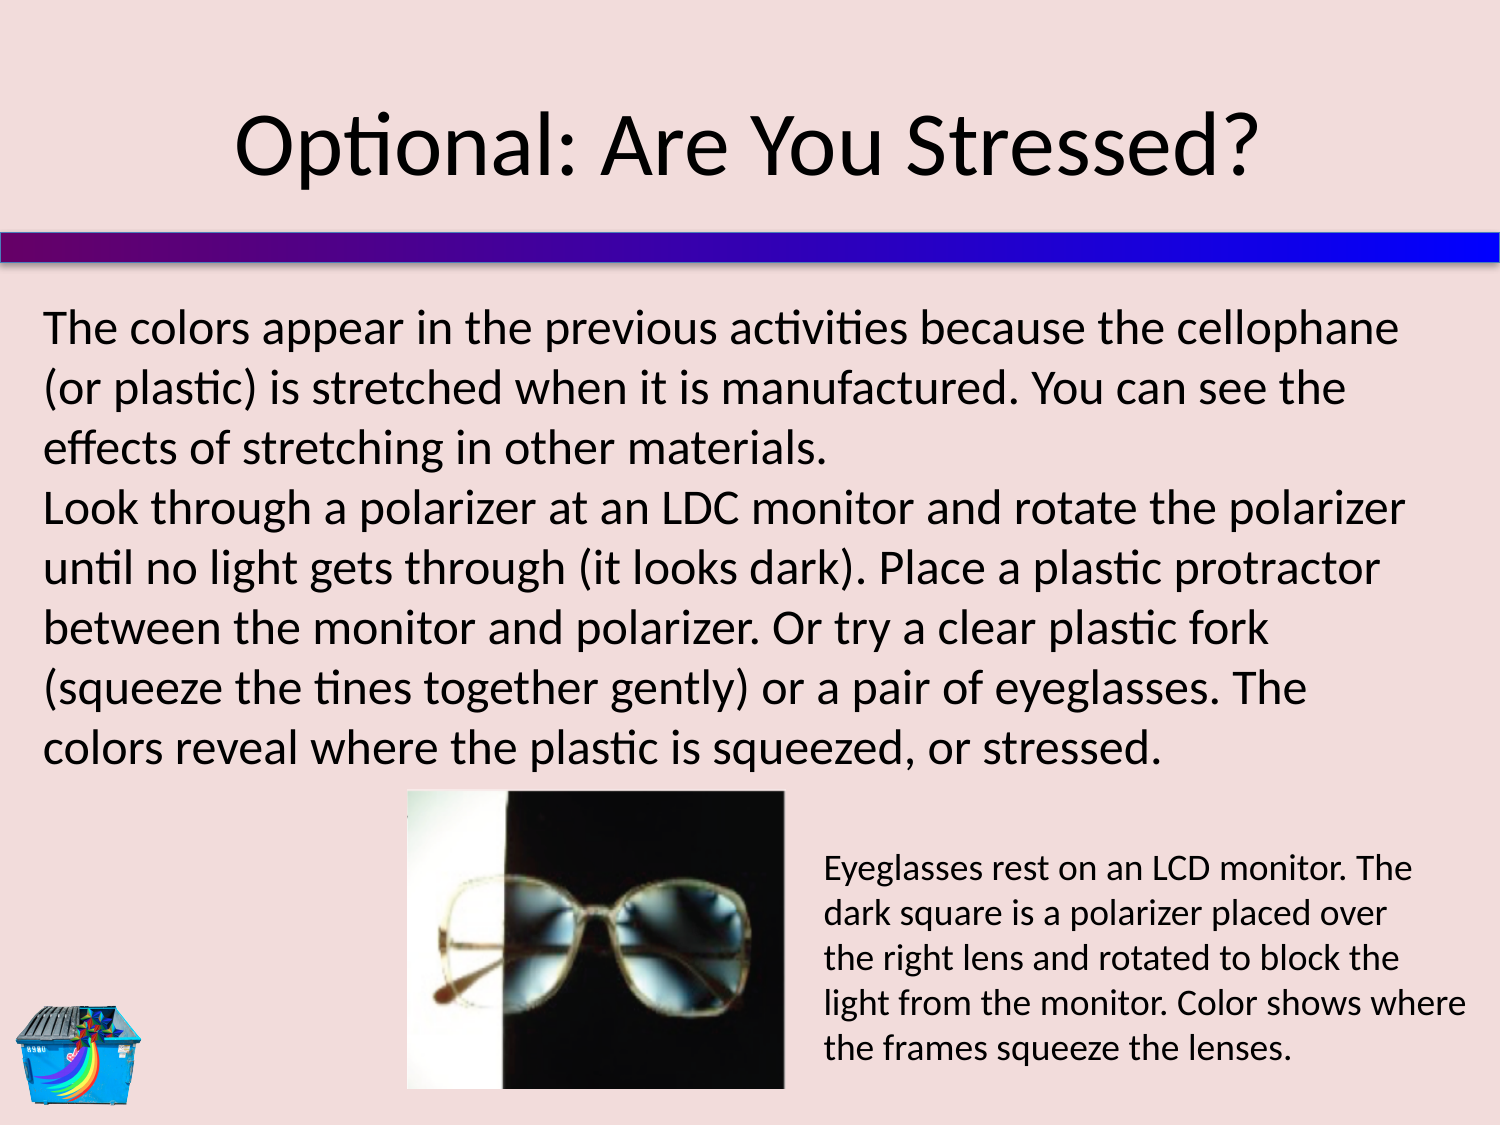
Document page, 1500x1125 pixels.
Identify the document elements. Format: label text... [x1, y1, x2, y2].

text_box The colors appear in the previous activities because the cellophane (or plastic) is stretched when it is manufactured. You can see the effects of stretching in other materials. Look through a polarizer at an LDC monitor and rotate the polarizer until no light gets through (it looks dark). Place a plastic protractor between the monitor and polarizer. Or try a clear plastic fork (squeeze the tines together gently) or a pair of eyeglasses. The colors reveal where the plastic is squeezed, or stressed. [28, 287, 1443, 843]
picture [406, 789, 786, 1089]
picture [14, 1004, 143, 1107]
text_box Eyeglasses rest on an LCD monitor. The dark square is a polarizer placed over the right lens and rotated to block the light from the monitor. Color shows where the frames squeeze the lenses. [808, 835, 1483, 1076]
title Optional: Are You Stressed? [75, 45, 1425, 233]
